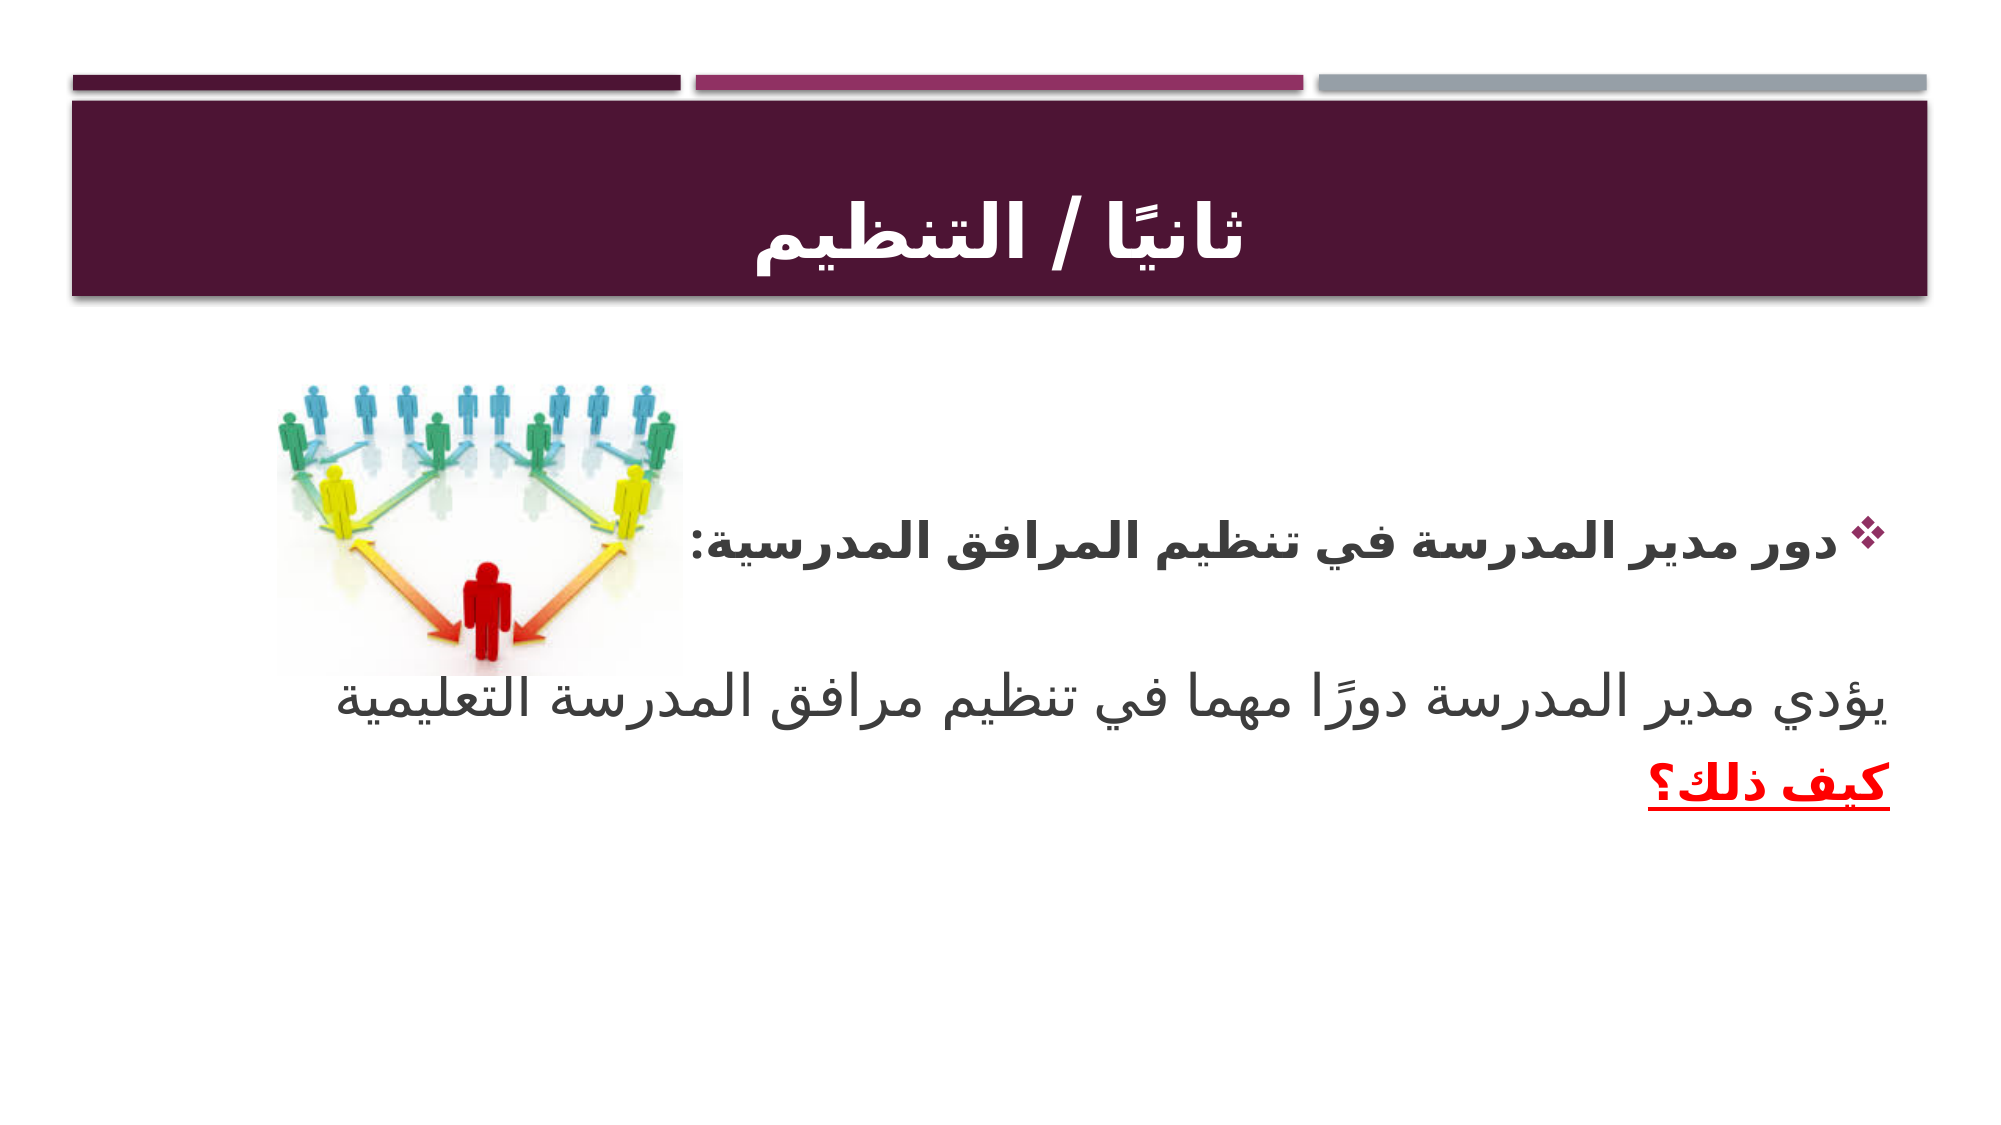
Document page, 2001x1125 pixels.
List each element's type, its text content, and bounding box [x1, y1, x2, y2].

title ثانيًا / التنظيم [95, 115, 1905, 282]
picture [277, 372, 684, 677]
list دور مدير المدرسة في تنظيم المرافق المدرسية: يؤدي مدير المدرسة دورًا مهما في تنظيم مرافق المدرسة التعليمية كيف ذلك؟ [95, 357, 1905, 962]
